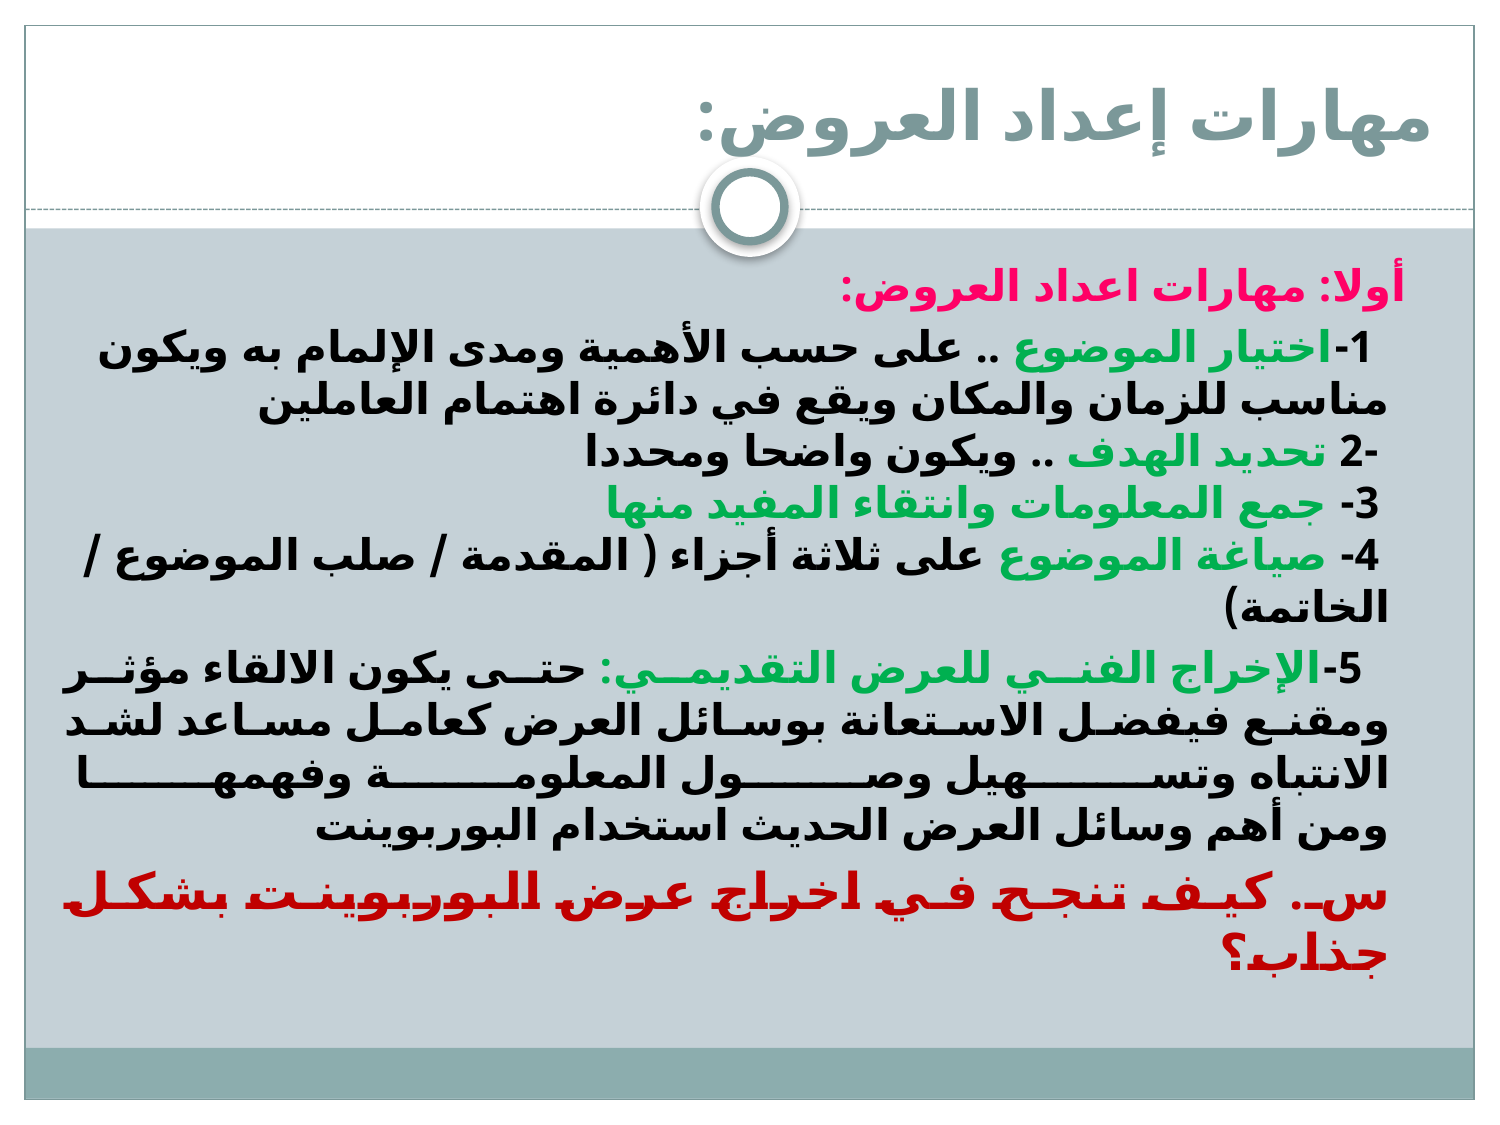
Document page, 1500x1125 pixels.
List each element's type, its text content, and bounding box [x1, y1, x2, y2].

list أولا: مهارات اعداد العروض: 1-اختيار الموضوع .. على حسب الأهمية ومدى الإلمام به ويكون مناسب للزمان والمكان ويقع في دائرة اهتمام العاملين -2 تحديد الهدف .. ويكون واضحا ومحددا 3- جمع المعلومات وانتقاء المفيد منها 4- صياغة الموضوع على ثلاثة أجزاء ( المقدمة / صلب الموضوع / الخاتمة) 5-الإخراج الفني للعرض التقديمي: حتى يكون الالقاء مؤثر ومقنع فيفضل الاستعانة بوسائل العرض كعامل مساعد لشد الانتباه وتسهيل وصول المعلومة وفهمها ومن أهم وسائل العرض الحديث استخدام البوربوينت س. كيف تنجح في اخراج عرض البوربوينت بشكل جذاب؟ [49, 250, 1445, 1001]
title مهارات إعداد العروض: [49, 37, 1450, 162]
